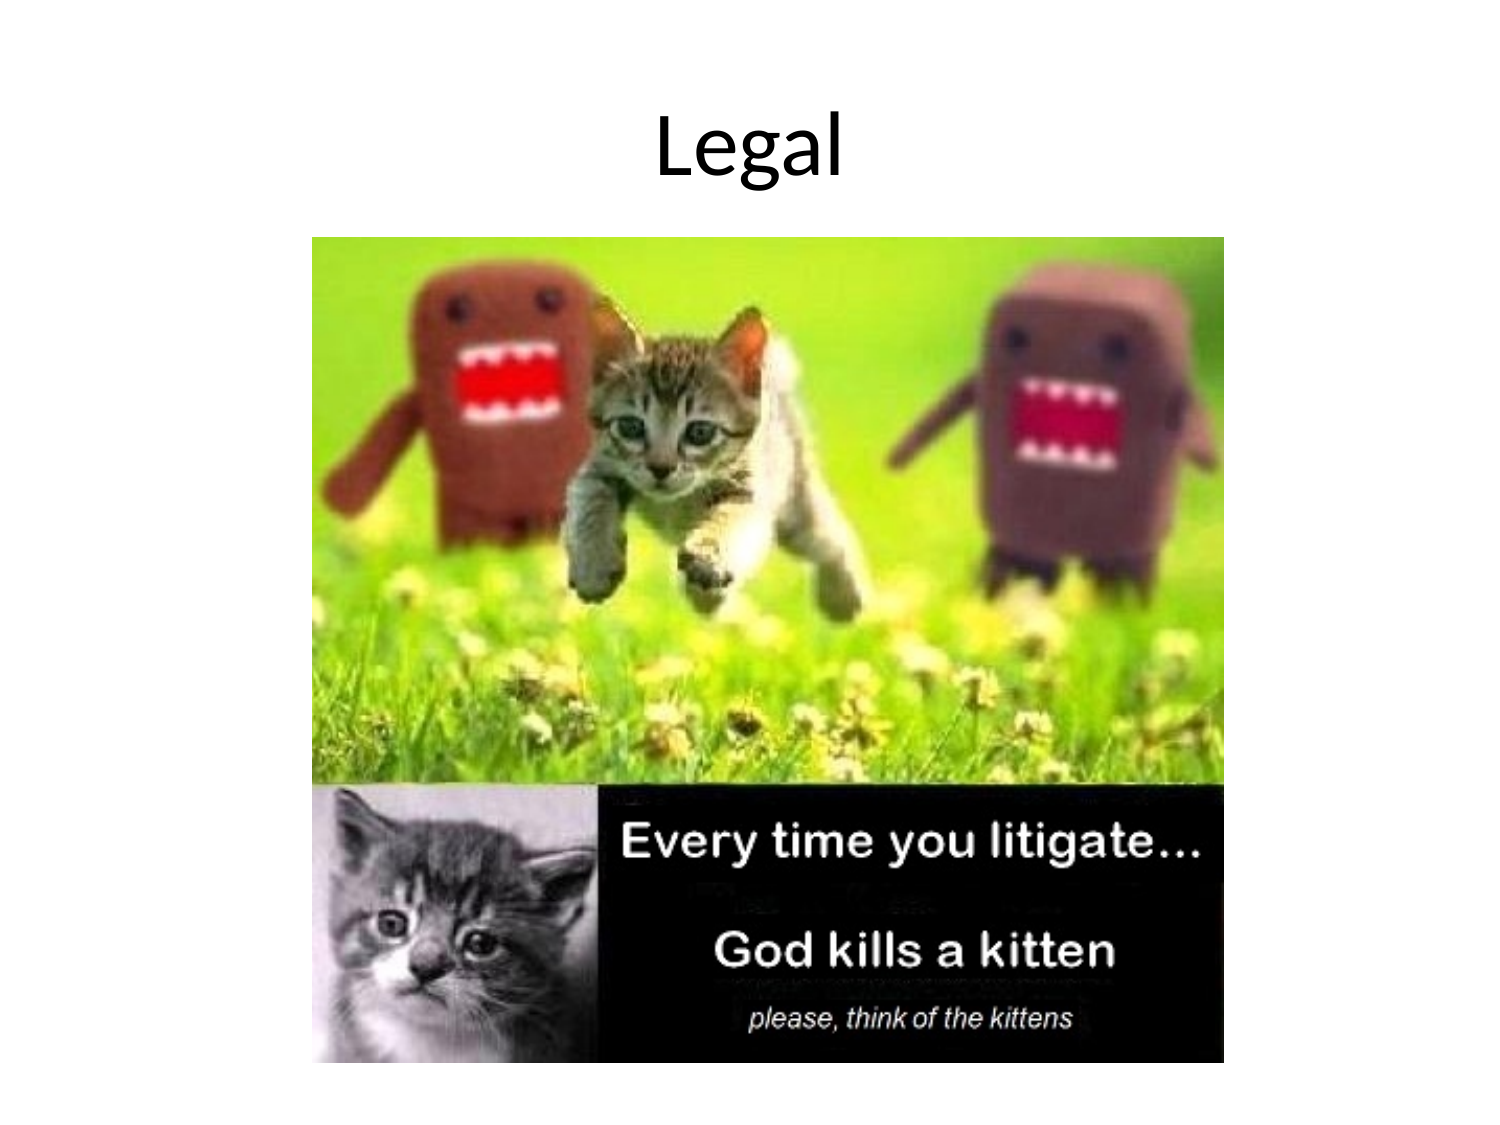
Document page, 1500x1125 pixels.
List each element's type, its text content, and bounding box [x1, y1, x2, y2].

title Legal [75, 45, 1425, 233]
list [312, 237, 1224, 1063]
